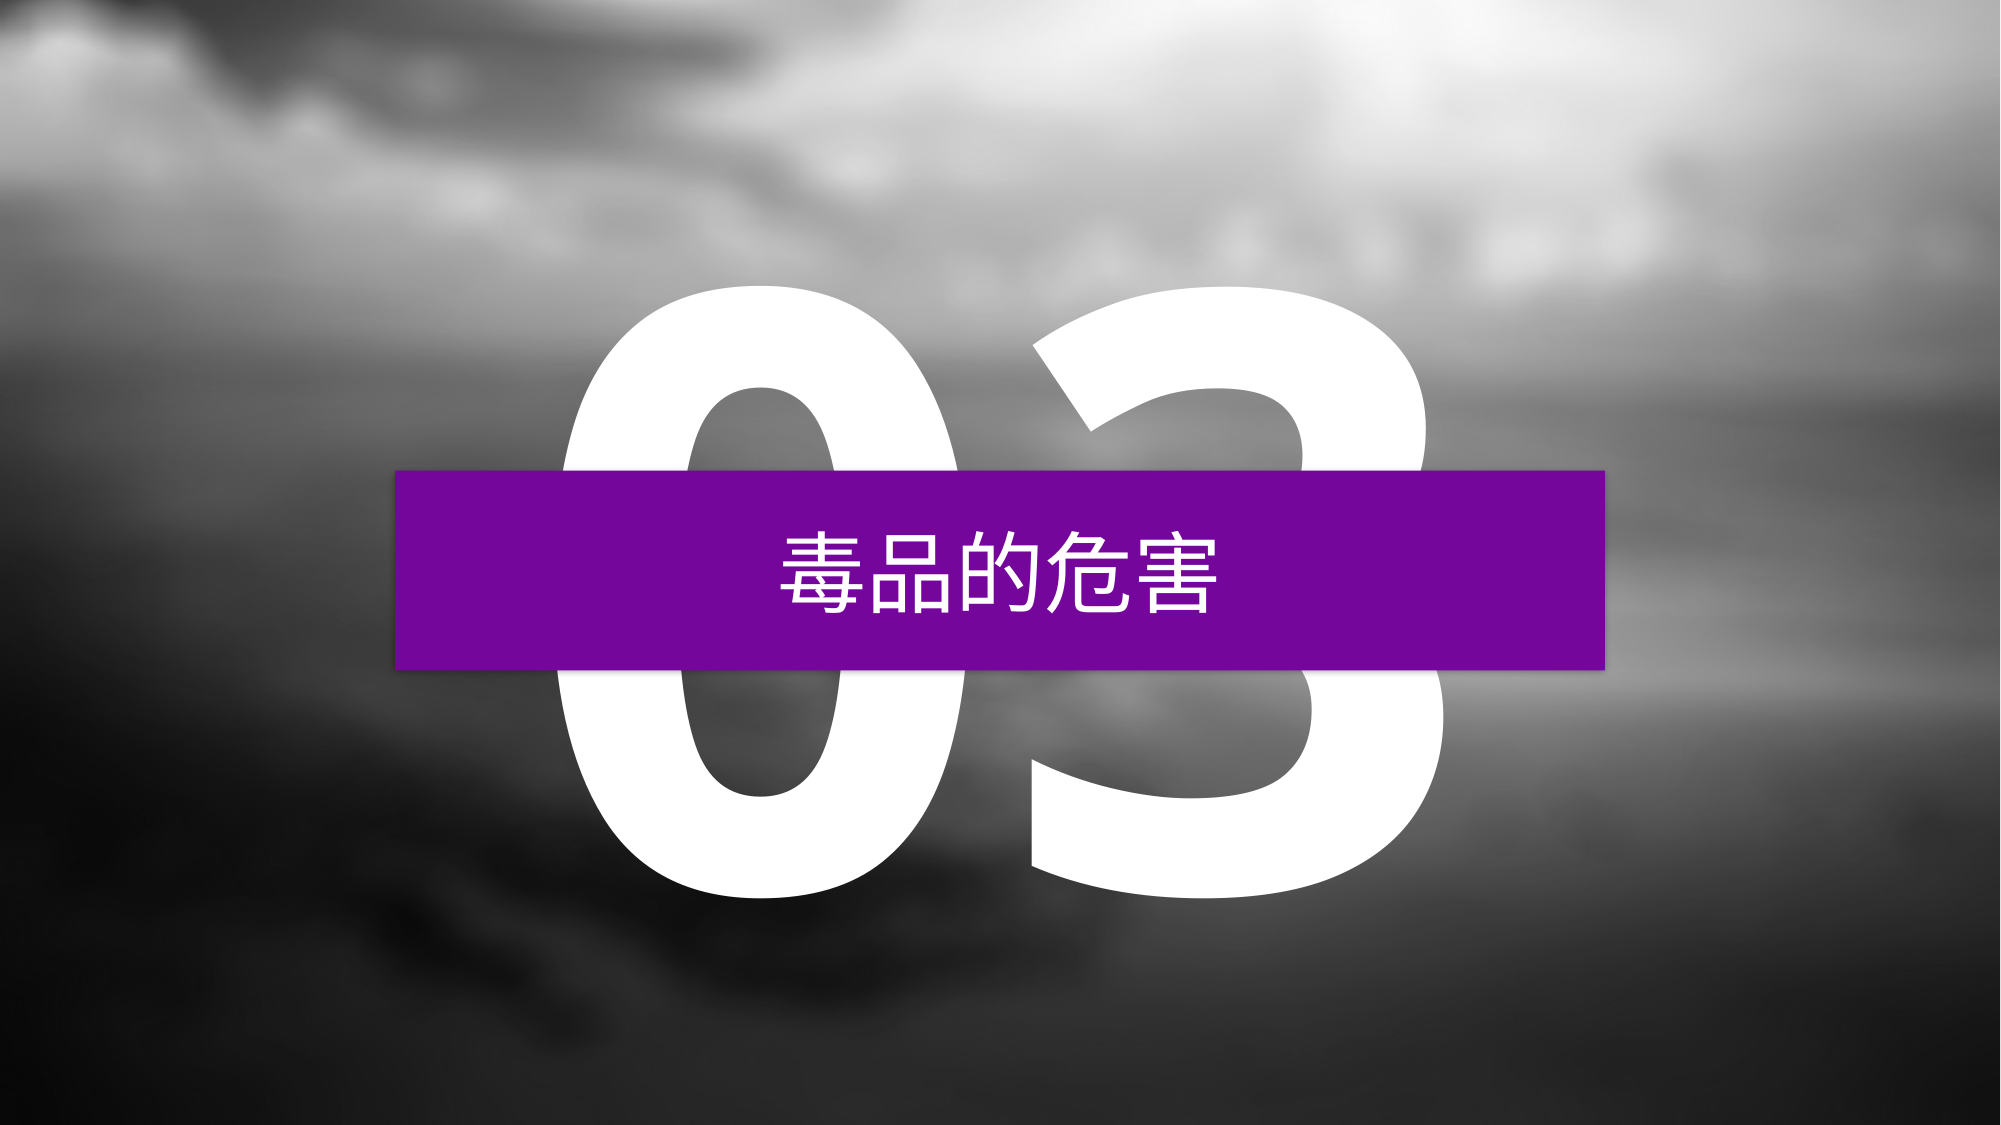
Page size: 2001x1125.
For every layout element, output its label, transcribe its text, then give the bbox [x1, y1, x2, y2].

picture [0, 0, 2001, 1125]
text_box 毒品的危害 [394, 470, 1606, 671]
list 03 [185, 50, 1815, 1075]
